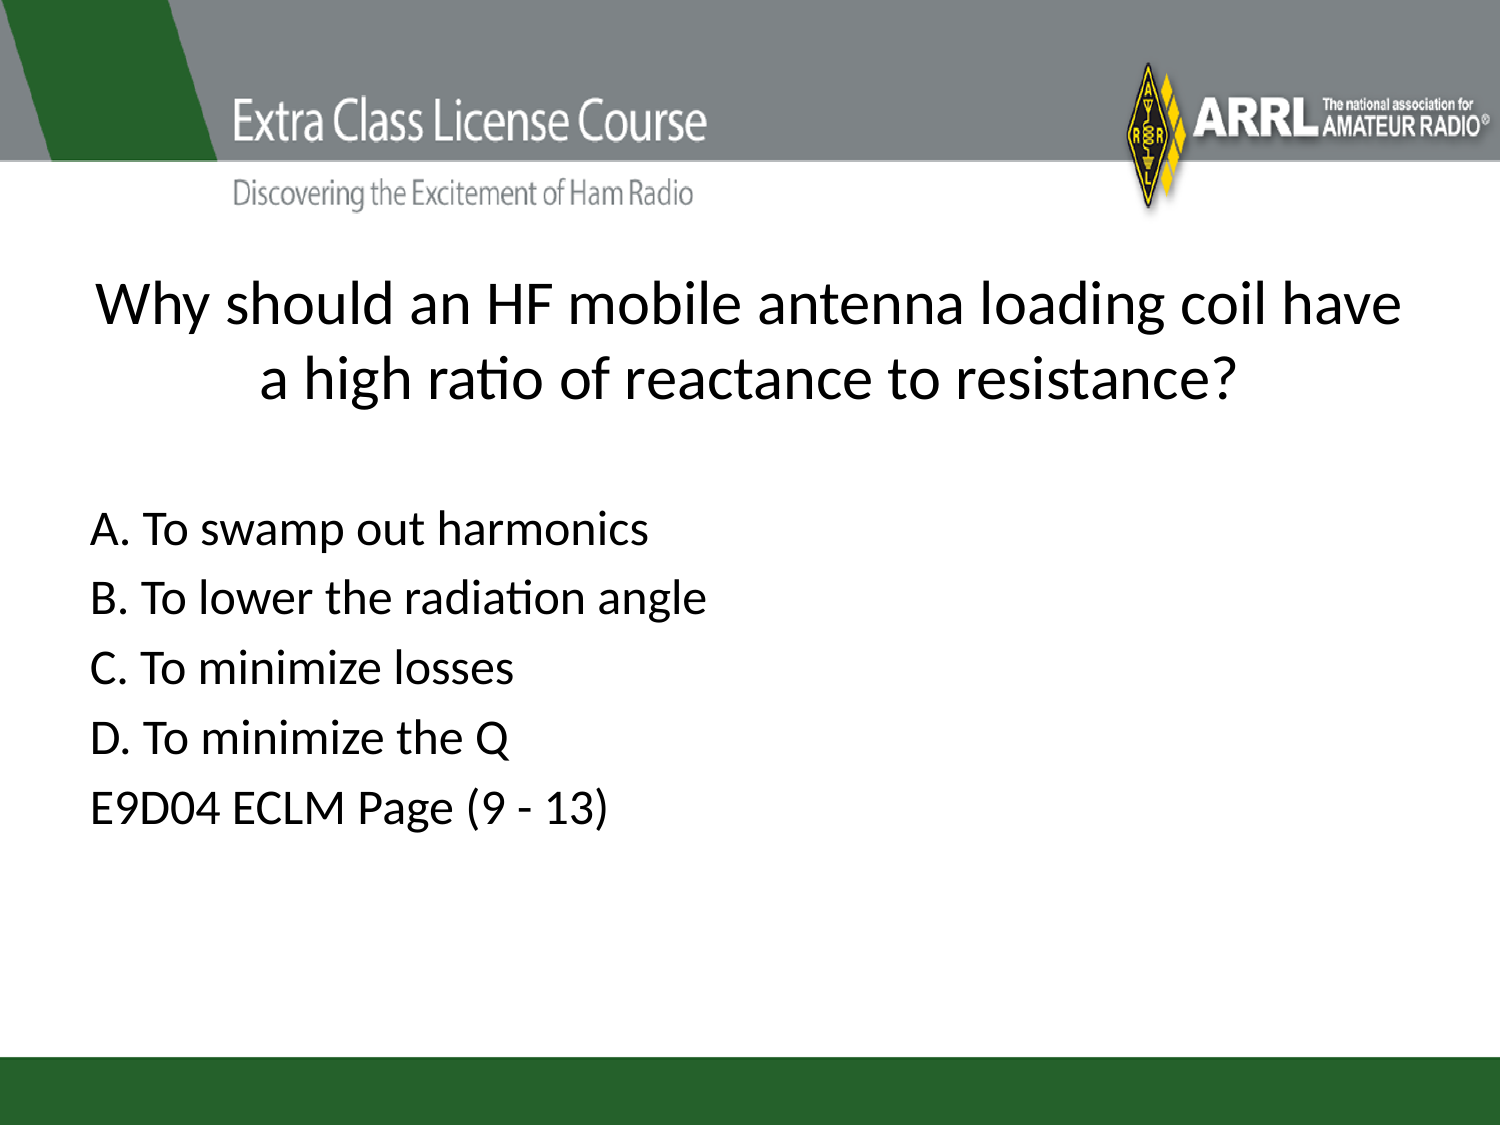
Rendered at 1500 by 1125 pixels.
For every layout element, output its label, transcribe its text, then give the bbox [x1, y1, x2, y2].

list A. To swamp out harmonics B. To lower the radiation angle C. To minimize losses D. To minimize the Q E9D04 ECLM Page (9 - 13) [75, 487, 1425, 1005]
picture [0, 0, 1500, 1125]
title Why should an HF mobile antenna loading coil have a high ratio of reactance to resistance? [75, 254, 1425, 435]
